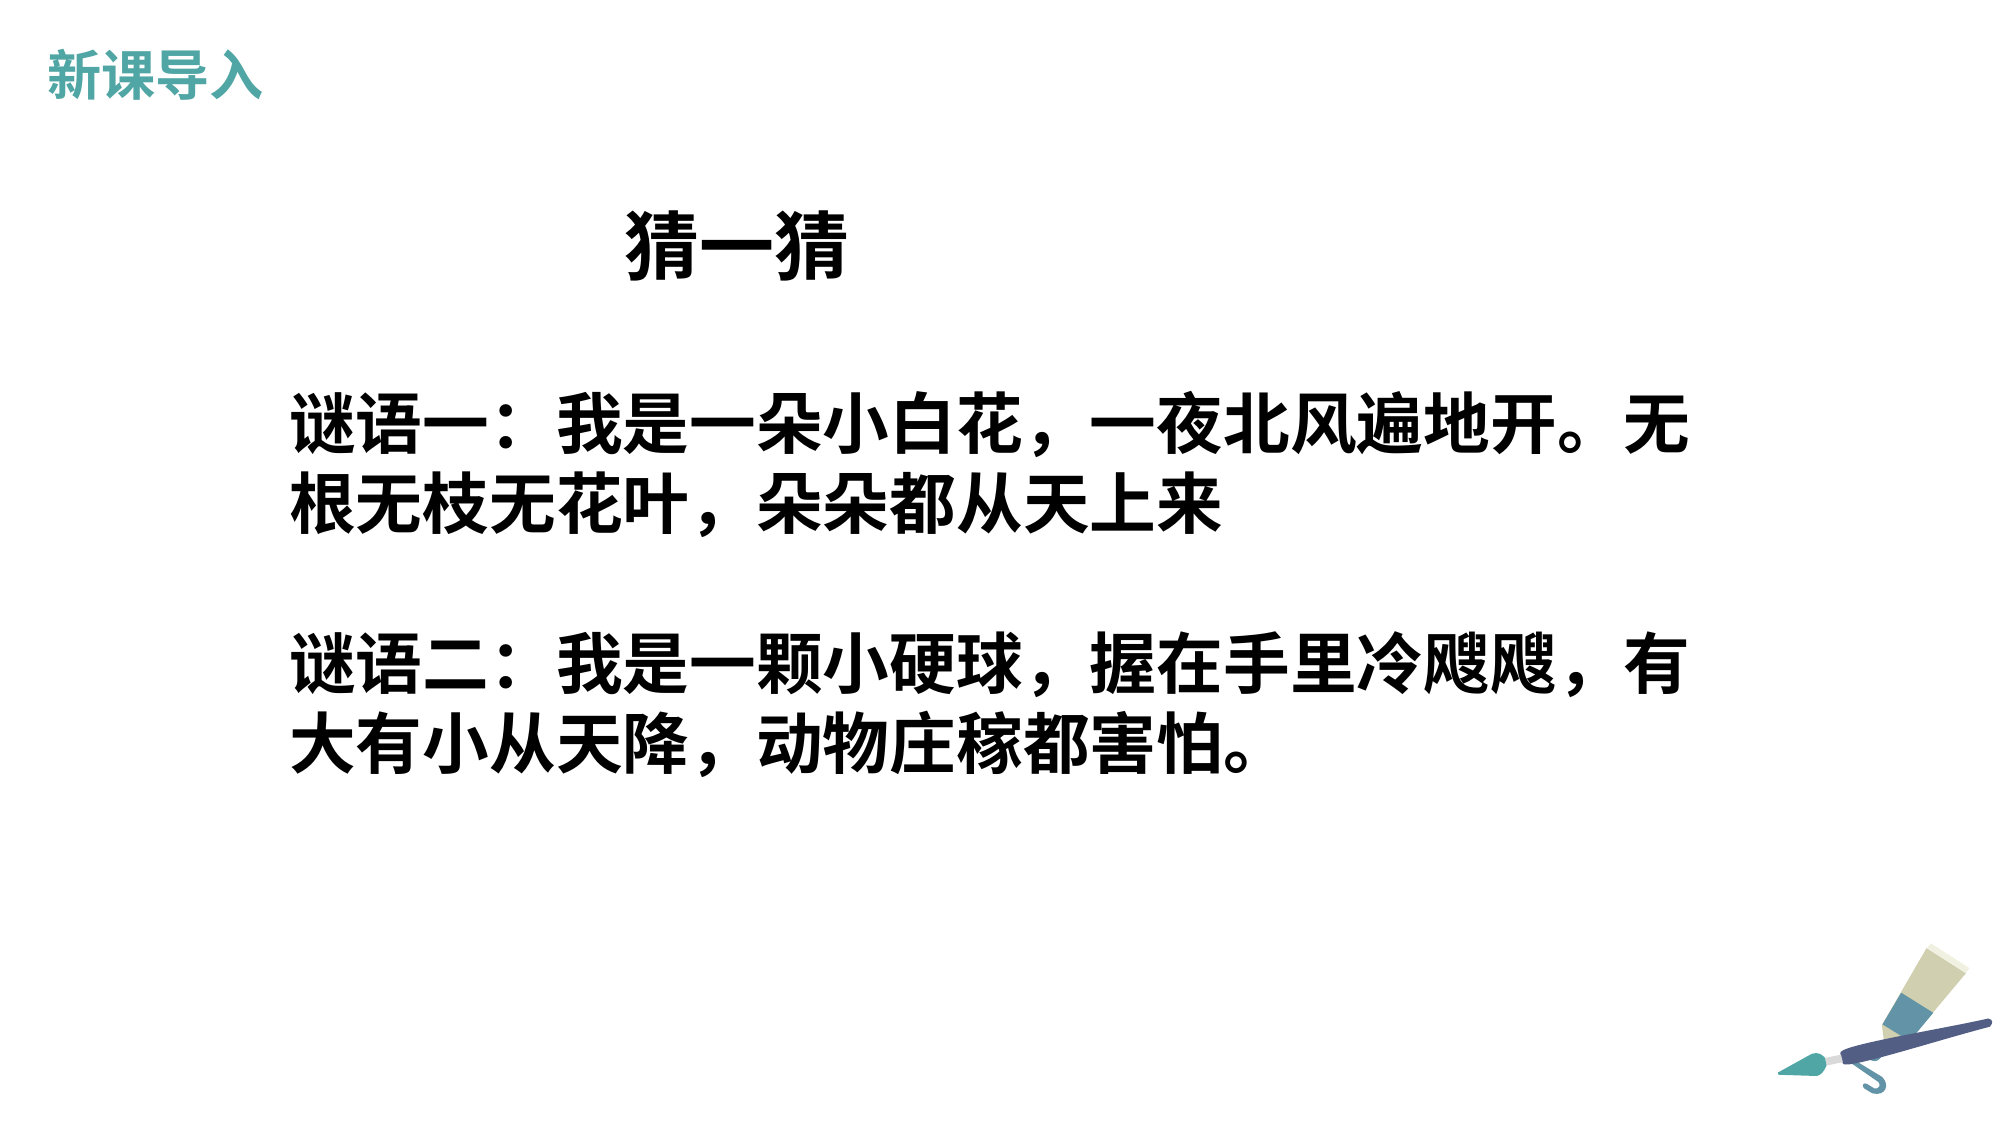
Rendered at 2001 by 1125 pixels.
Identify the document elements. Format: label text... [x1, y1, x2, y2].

text_box 谜语一：我是一朵小白花，一夜北风遍地开。无根无枝无花叶，朵朵都从天上来 谜语二：我是一颗小硬球，握在手里冷飕飕，有大有小从天降，动物庄稼都害怕。 [274, 374, 1752, 790]
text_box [1811, 945, 1974, 1125]
text_box 猜一猜 [609, 192, 1269, 298]
text_box 新课导入 [32, 33, 347, 114]
